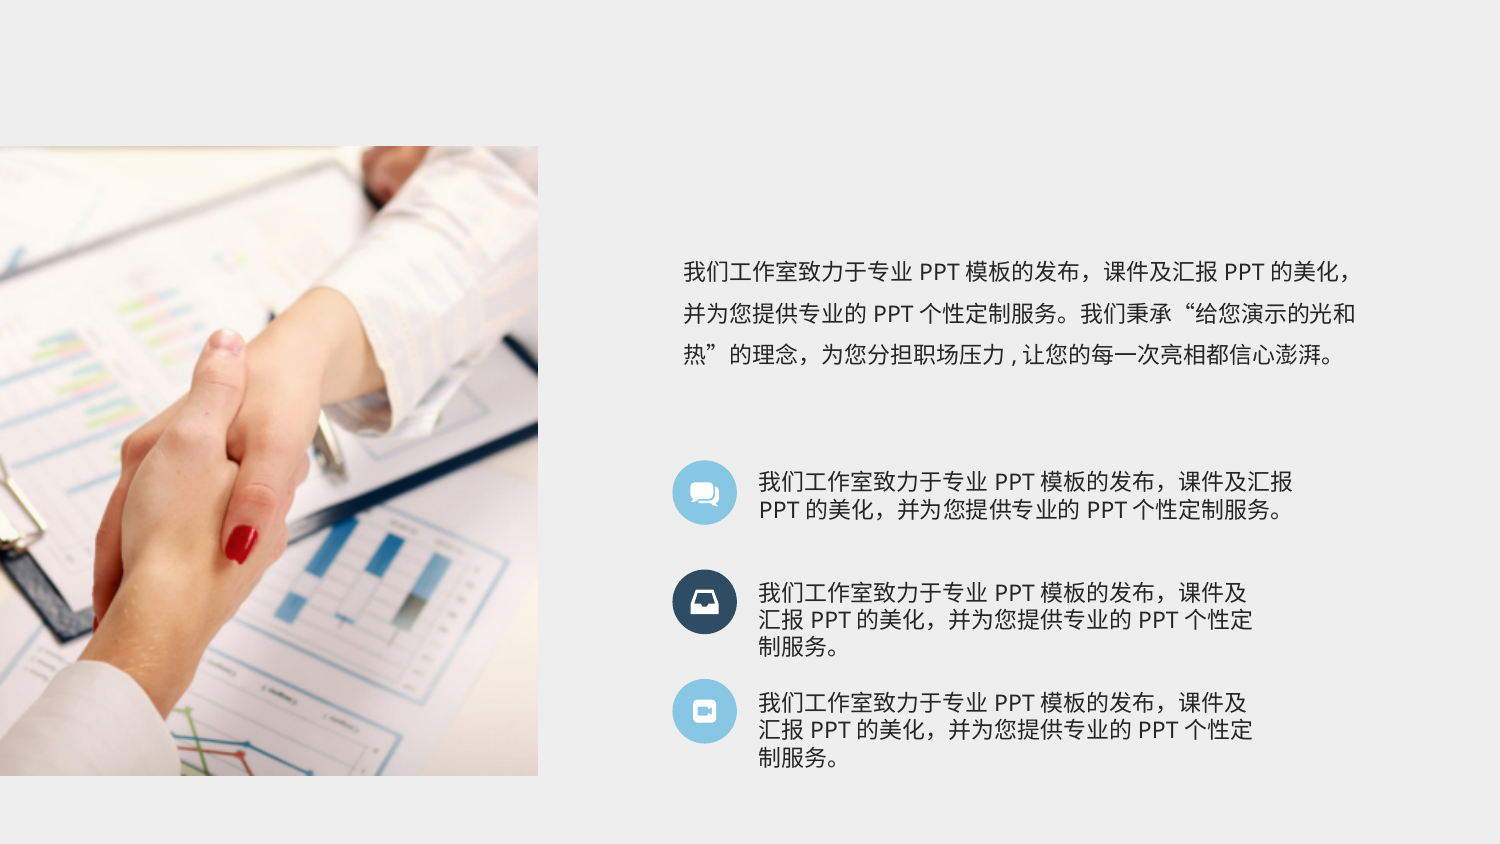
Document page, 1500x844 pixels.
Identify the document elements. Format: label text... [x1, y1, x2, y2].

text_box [672, 569, 1279, 670]
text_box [672, 678, 1279, 780]
text_box 我们工作室致力于专业PPT模板的发布，课件及汇报PPT的美化，并为您提供专业的PPT个性定制服务。我们秉承“给您演示的光和热”的理念，为您分担职场压力,让您的每一次亮相都信心澎湃。 [672, 238, 1374, 374]
picture [0, 146, 538, 776]
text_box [672, 460, 1321, 532]
